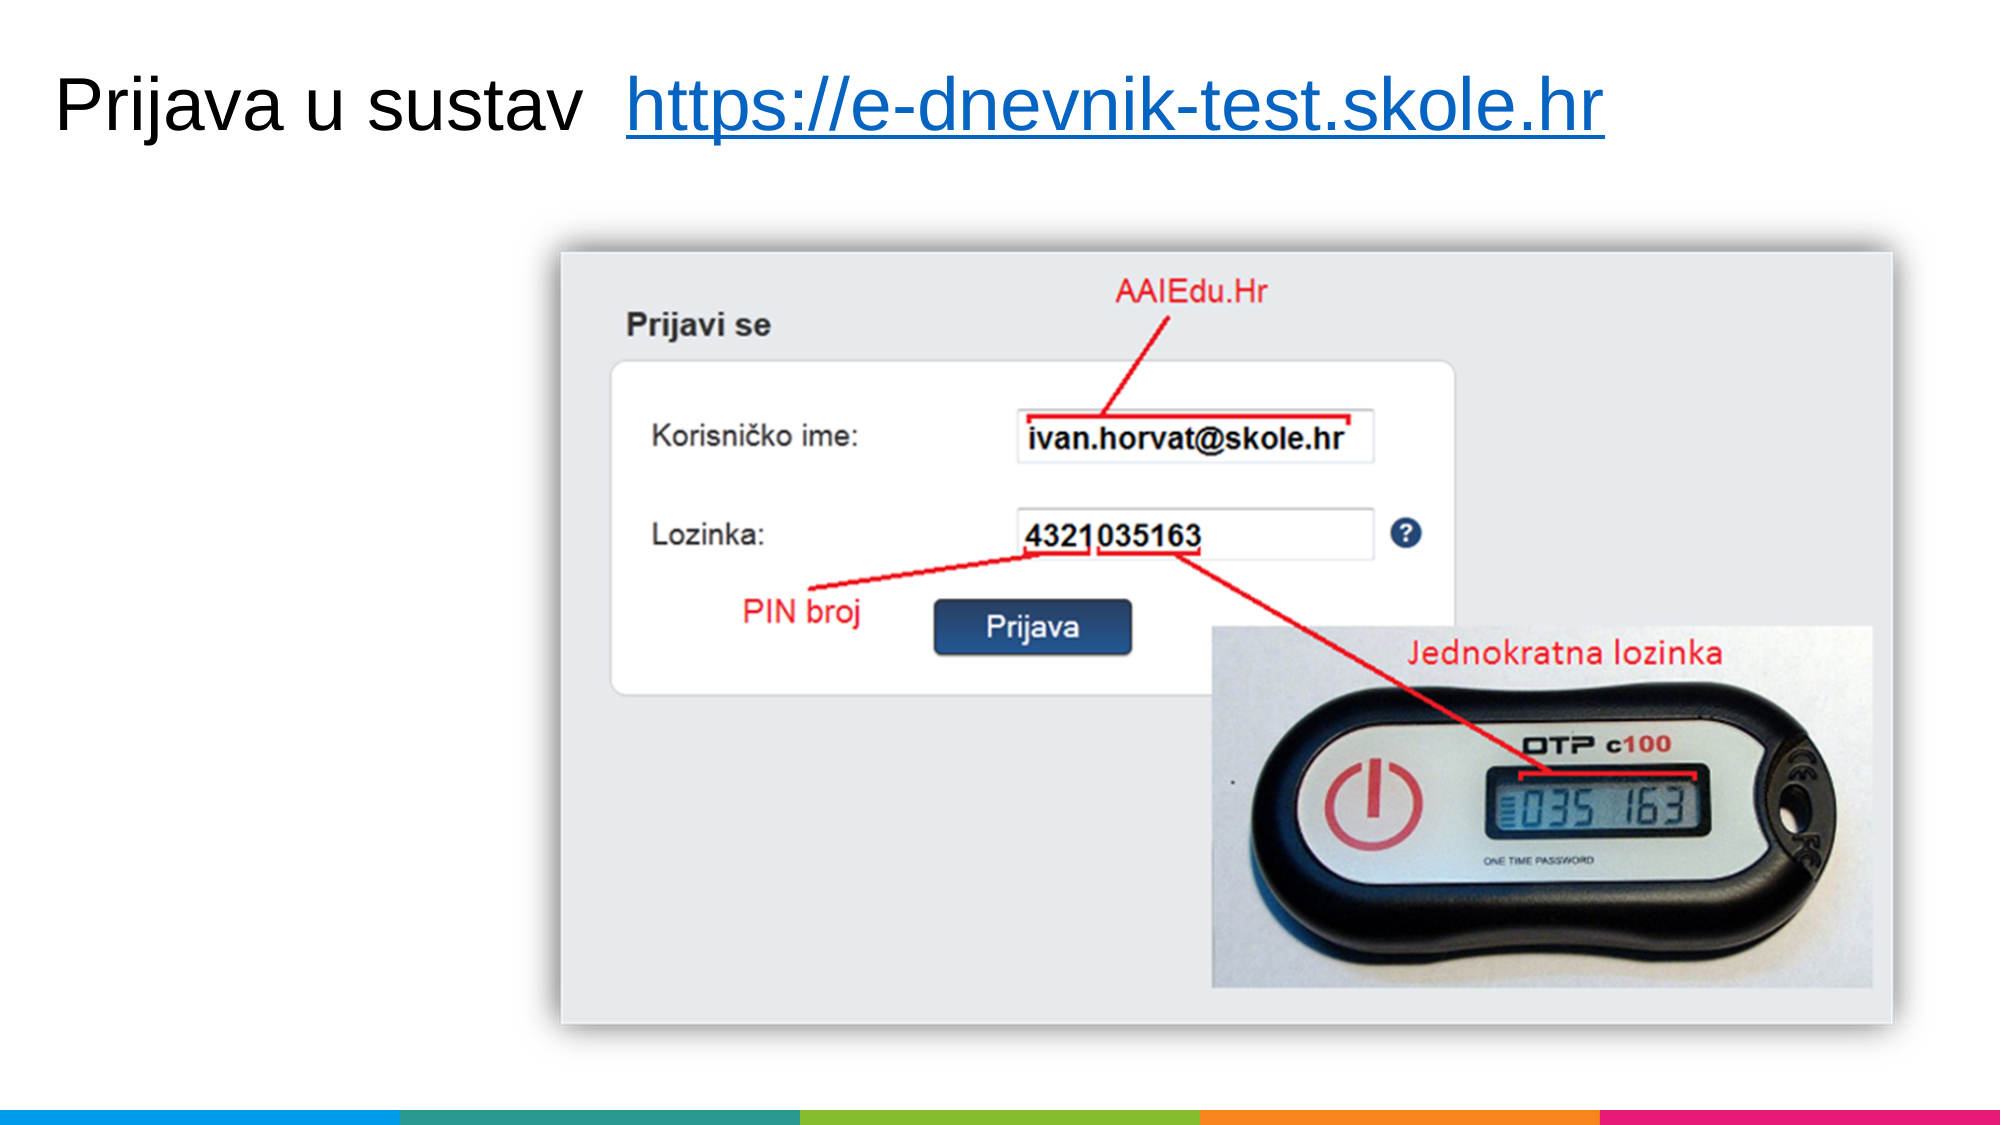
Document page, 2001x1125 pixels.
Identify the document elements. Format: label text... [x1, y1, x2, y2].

text_box Prijava u sustav https://e-dnevnik-test.skole.hr [40, 48, 1727, 153]
picture [508, 199, 1947, 1078]
